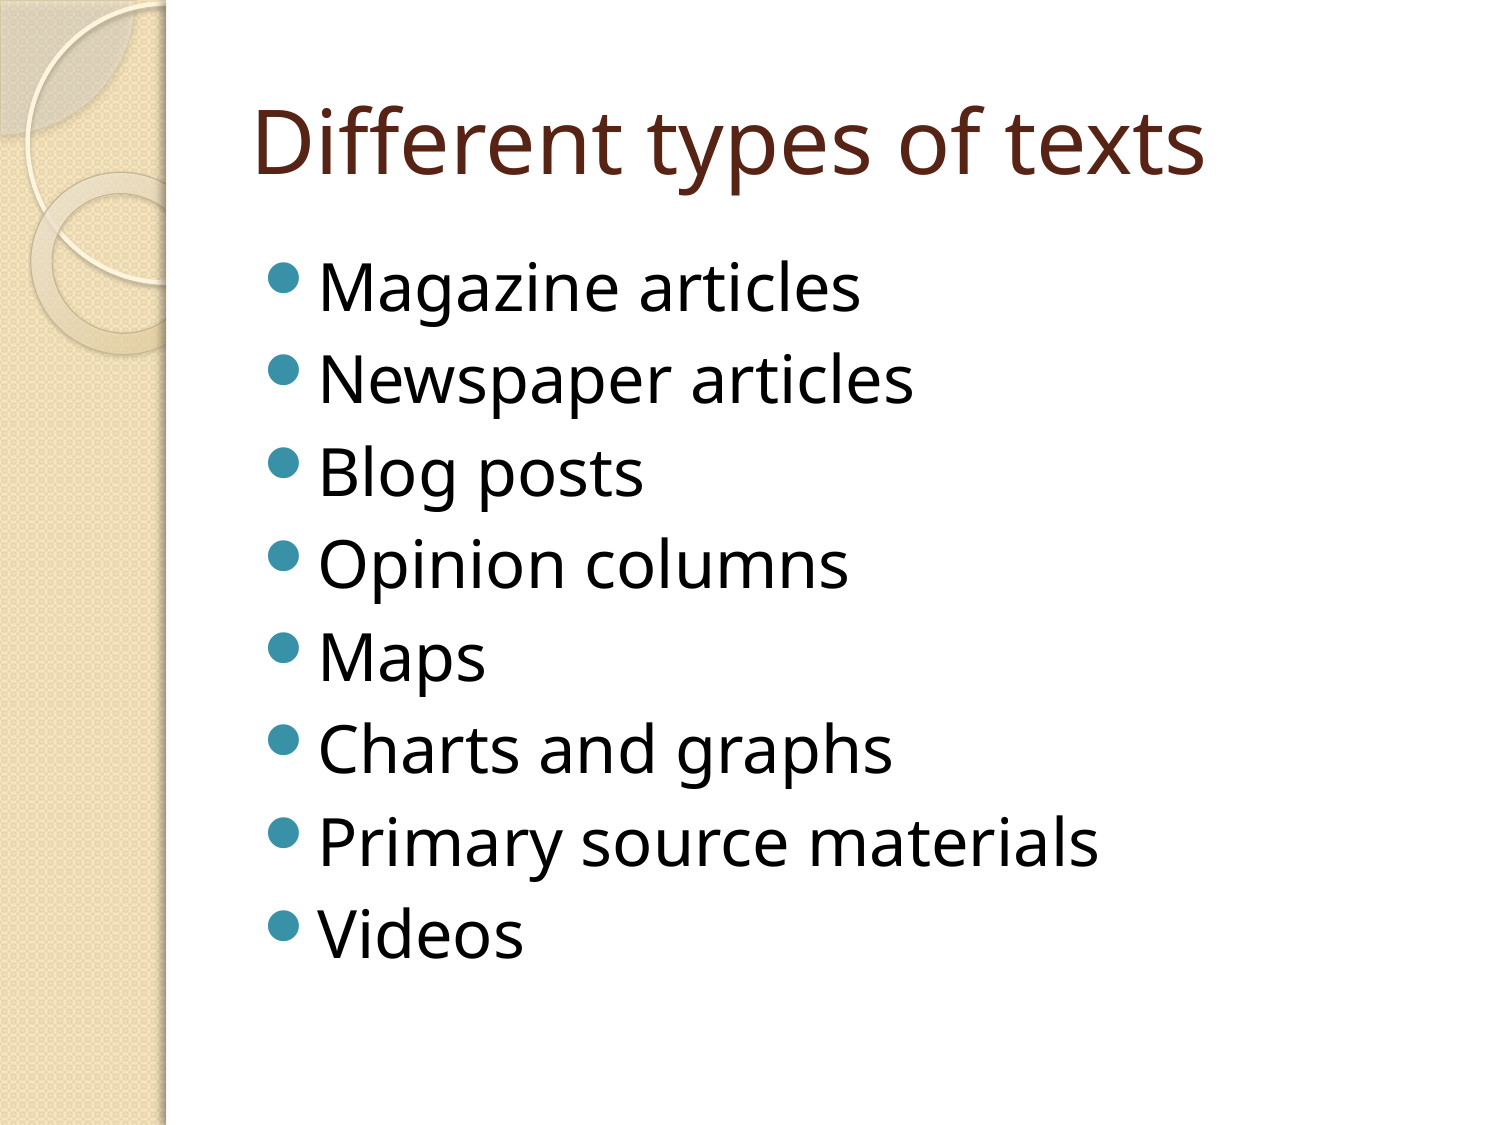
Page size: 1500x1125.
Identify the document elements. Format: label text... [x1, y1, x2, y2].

list Magazine articles Newspaper articles Blog posts Opinion columns Maps Charts and graphs Primary source materials Videos [235, 237, 1466, 1025]
title Different types of texts [235, 45, 1466, 233]
